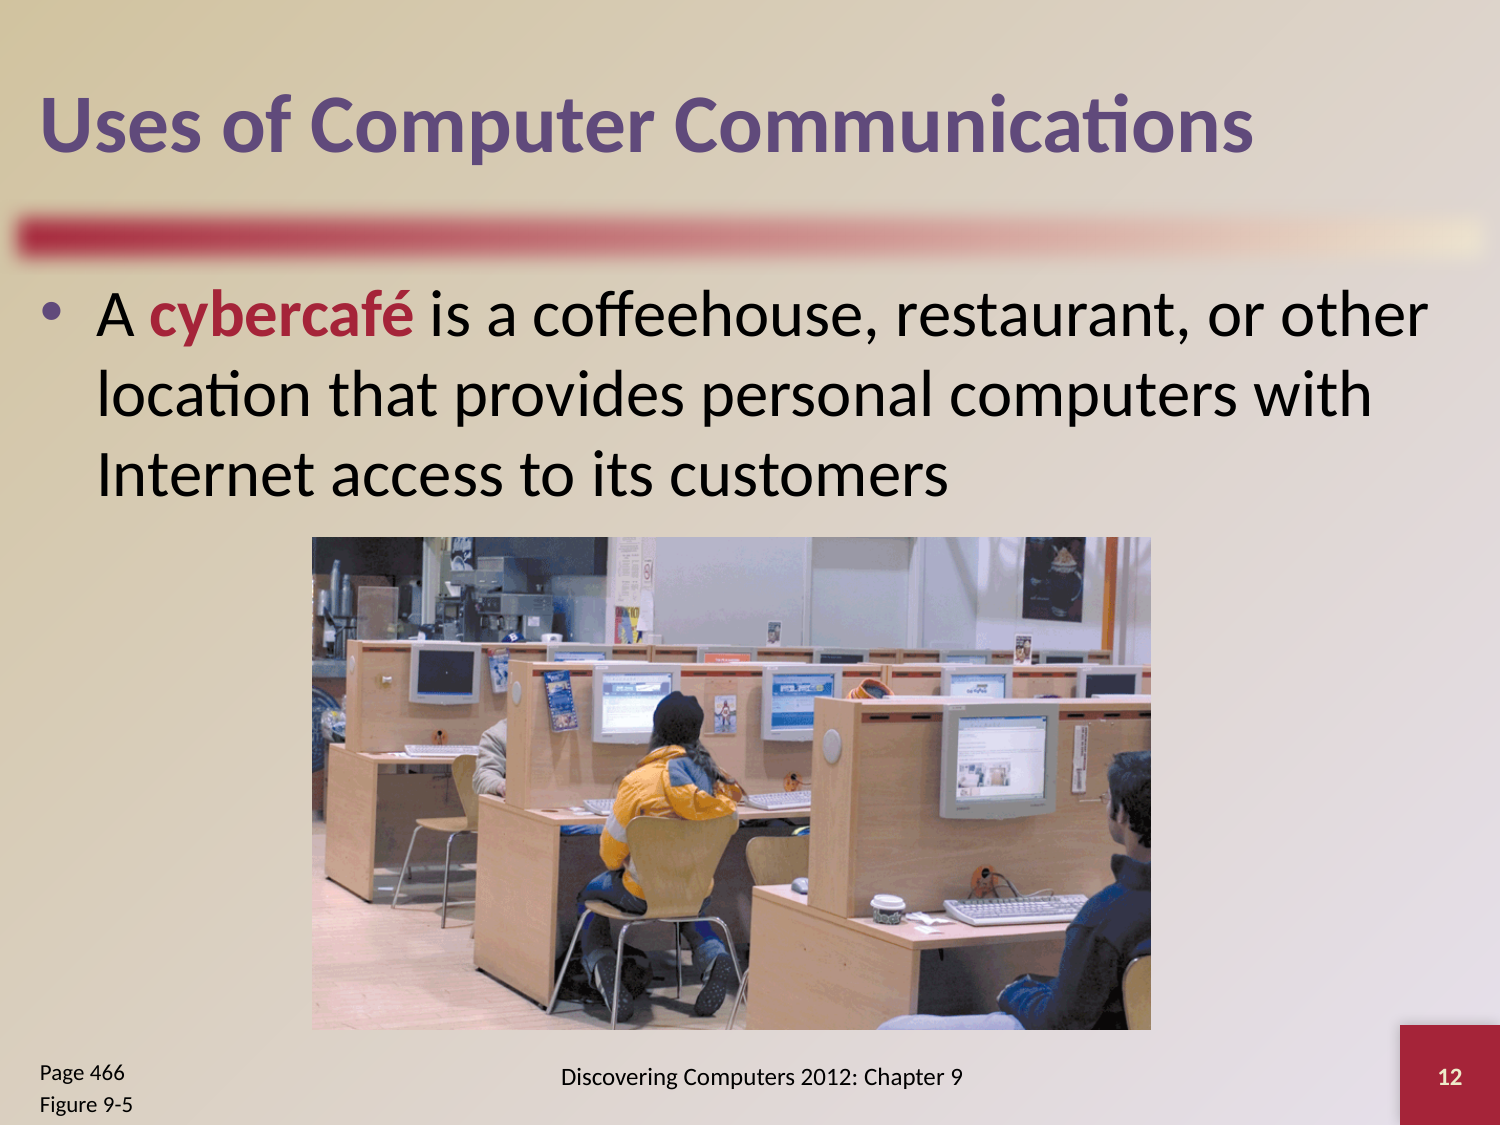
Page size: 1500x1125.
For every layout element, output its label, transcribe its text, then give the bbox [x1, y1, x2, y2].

title Uses of Computer Communications [24, 24, 1475, 213]
slide_number 12 [1400, 1025, 1500, 1125]
list A cybercafé is a coffeehouse, restaurant, or other location that provides personal computers with Internet access to its customers [24, 262, 1475, 1025]
list Page 466 Figure 9-5 [24, 1050, 300, 1125]
picture [312, 537, 1151, 1030]
footer Discovering Computers 2012: Chapter 9 [450, 1038, 1075, 1113]
